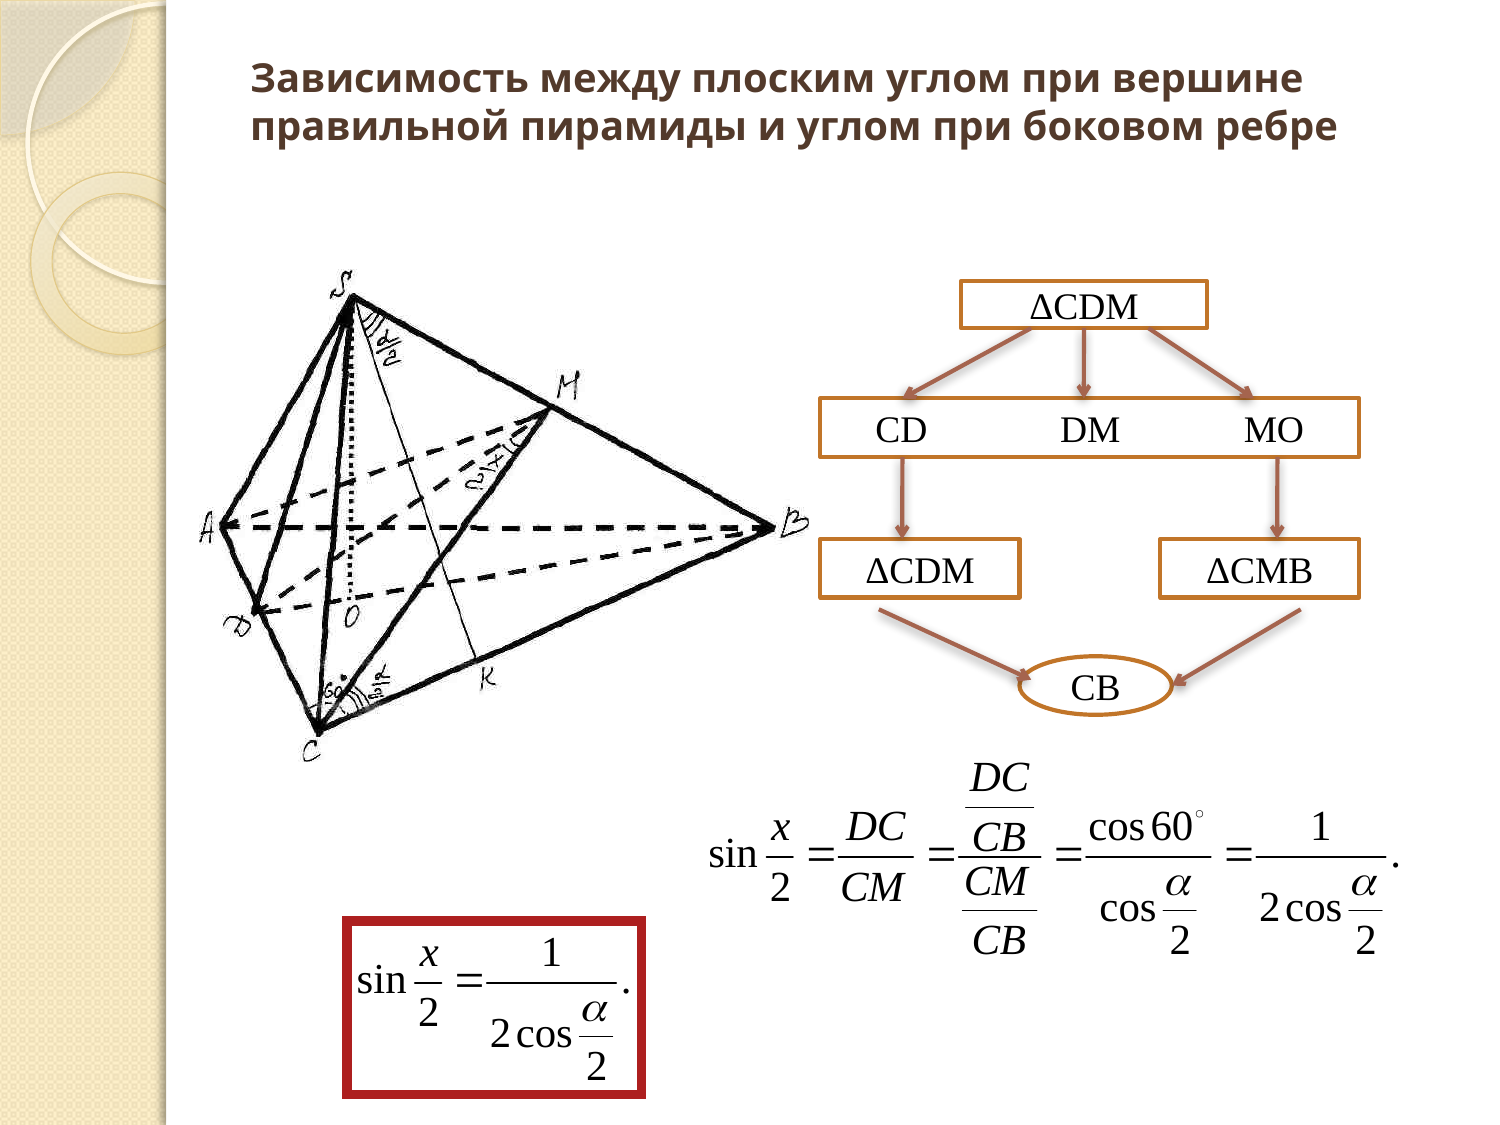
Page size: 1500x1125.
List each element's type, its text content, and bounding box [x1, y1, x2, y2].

text_box ΔCDM [818, 537, 1022, 600]
text_box ΔCMB [1158, 537, 1361, 600]
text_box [702, 749, 1407, 965]
text_box CD DM MO [818, 396, 1361, 459]
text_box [902, 327, 1032, 399]
text_box ΔCDM [959, 279, 1209, 330]
text_box CB [1019, 654, 1170, 717]
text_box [1171, 609, 1302, 686]
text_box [351, 925, 638, 1091]
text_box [1148, 327, 1255, 399]
title Зависимость между плоским углом при вершине правильной пирамиды и углом при боковом ребре [235, 45, 1466, 233]
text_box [878, 609, 1032, 680]
picture [198, 269, 809, 762]
